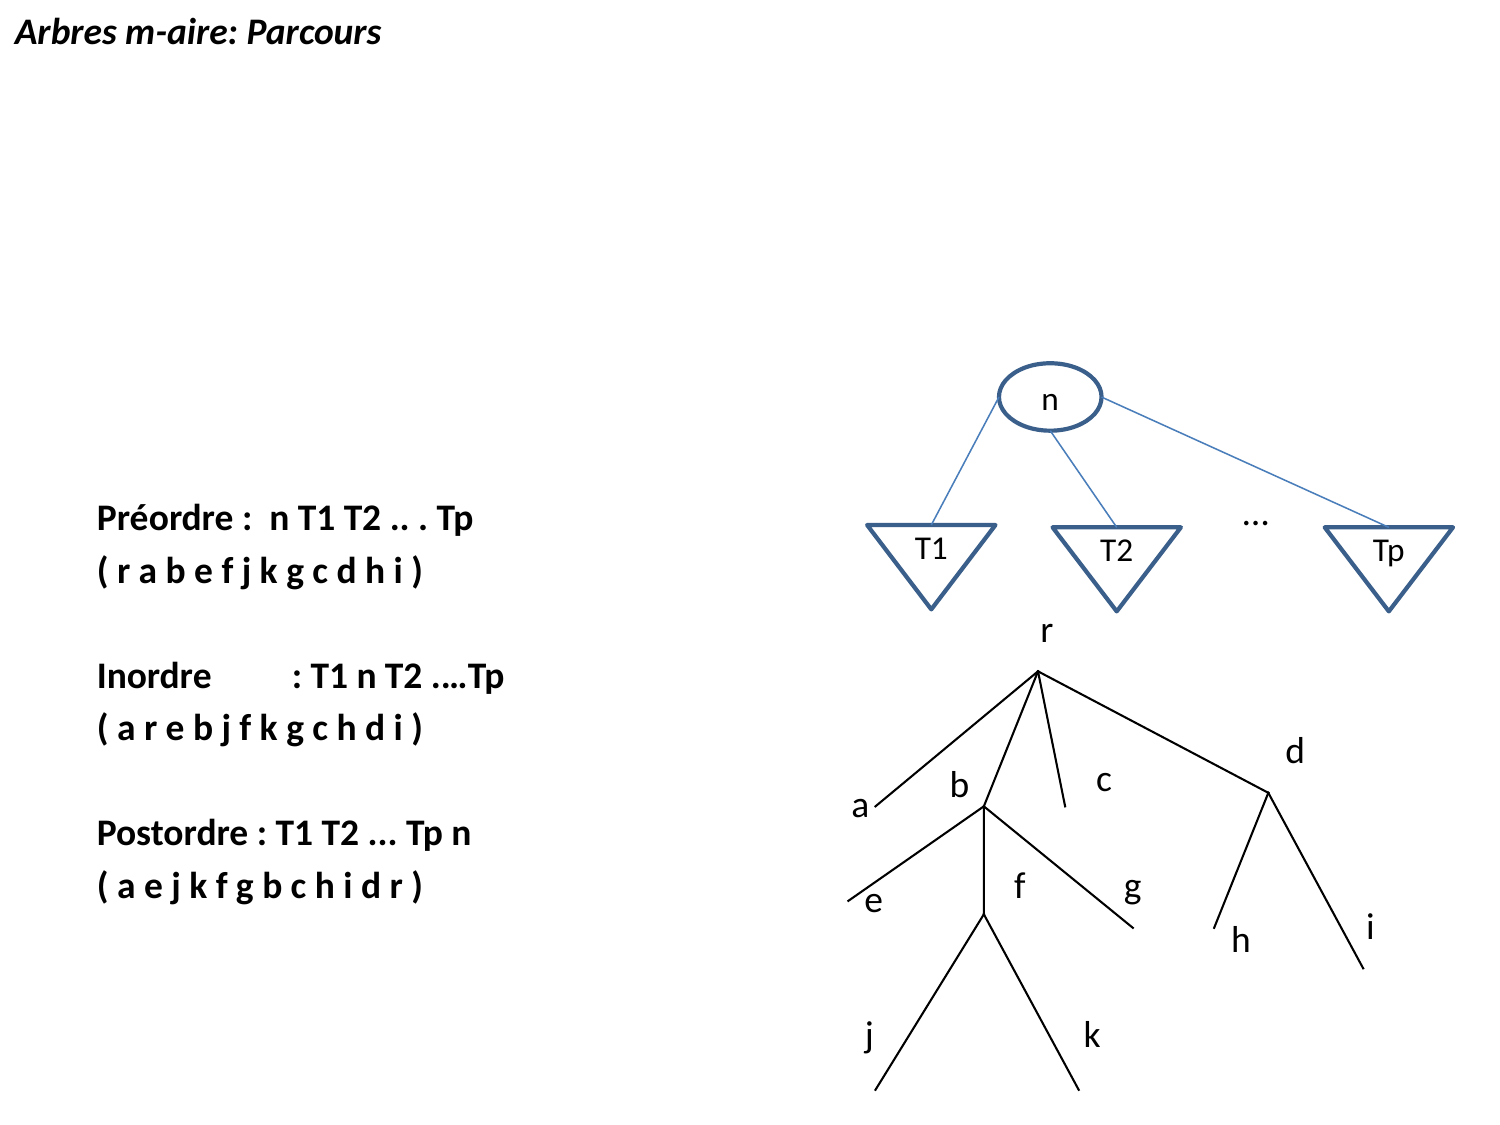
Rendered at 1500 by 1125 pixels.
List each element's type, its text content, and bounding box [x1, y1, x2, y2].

text_box Arbres m-aire: Parcours [0, 0, 633, 60]
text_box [866, 362, 1454, 612]
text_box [831, 597, 1395, 1090]
text_box Préordre : n T1 T2 .. . Tp ( r a b e f j k g c d h i ) Inordre : T1 n T2 .…Tp ( a r e b j f k g c h d i ) Postordre : T1 T2 ... Tp n ( a e j k f g b c h i d r ) [82, 433, 707, 1125]
